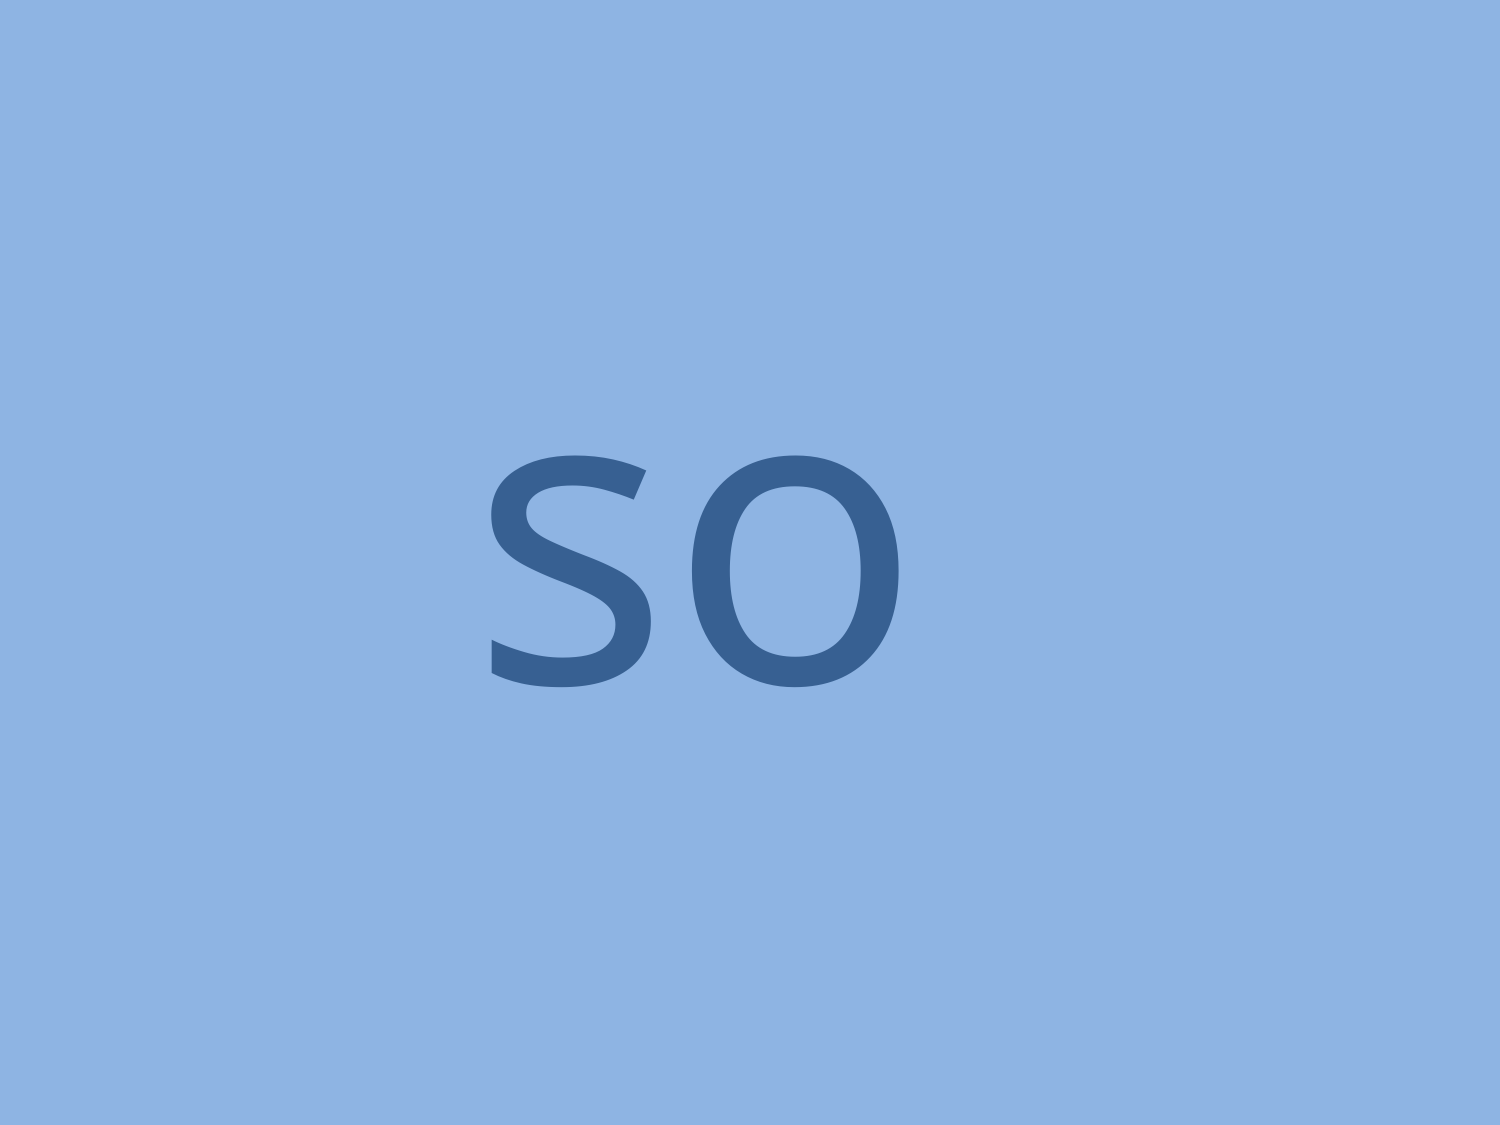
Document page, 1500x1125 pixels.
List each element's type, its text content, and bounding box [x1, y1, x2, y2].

text_box so [41, 259, 1459, 775]
